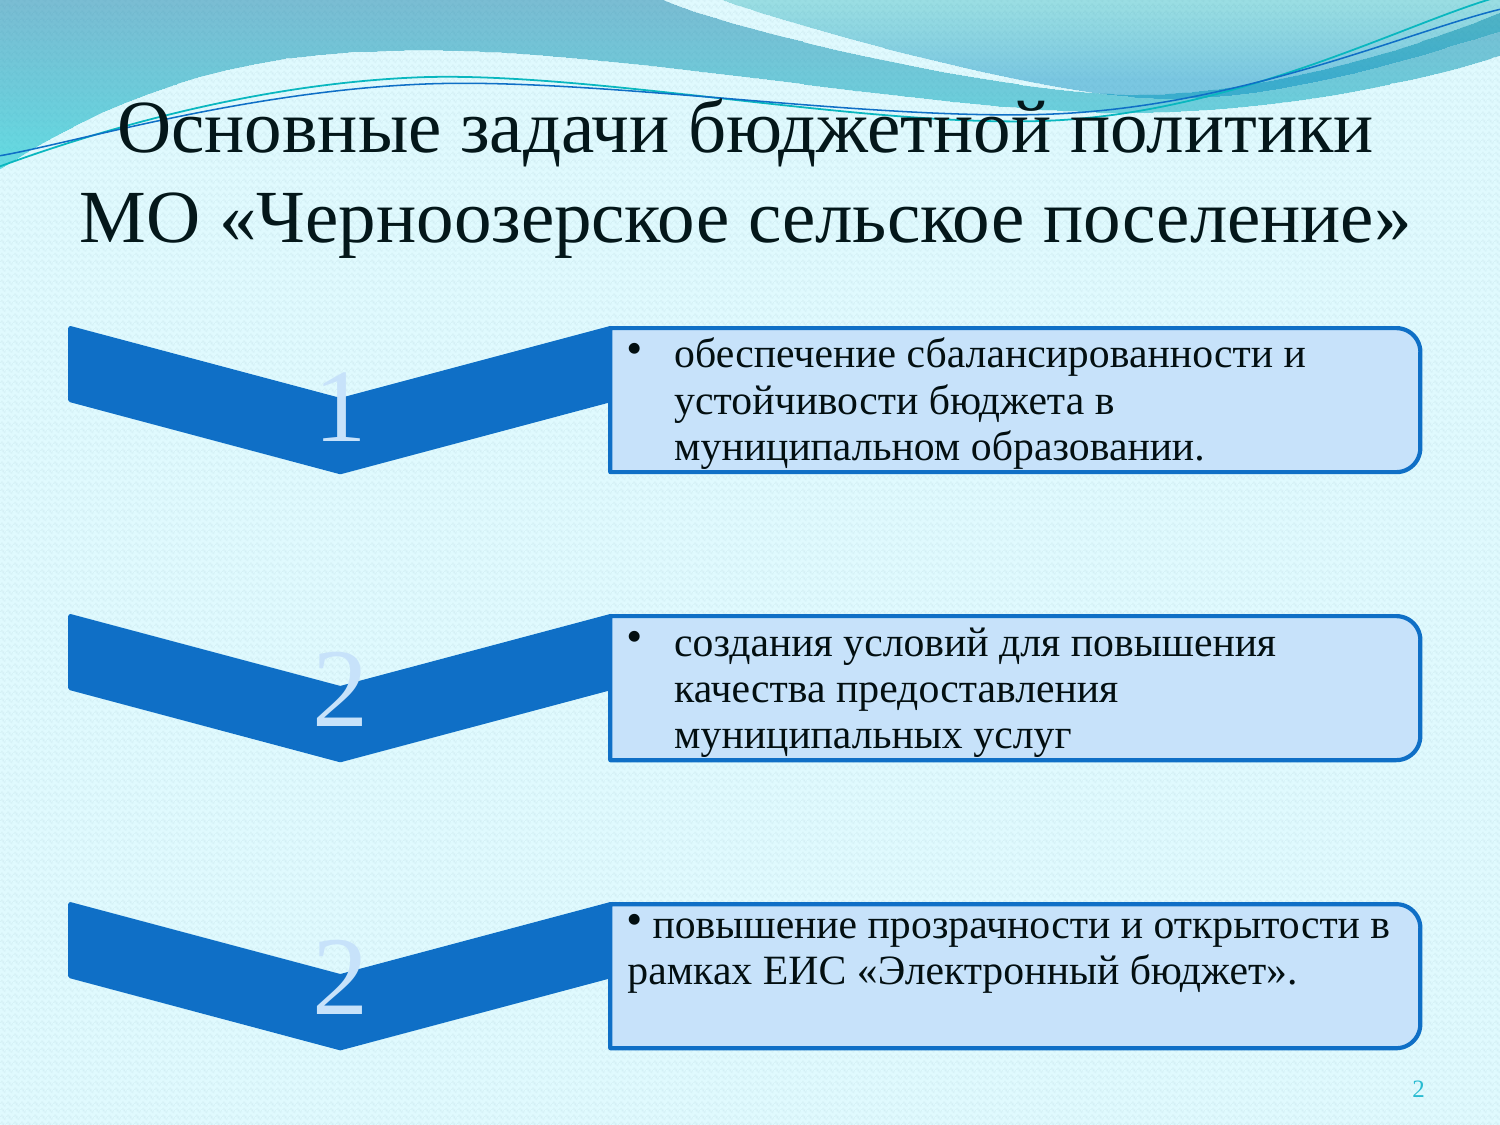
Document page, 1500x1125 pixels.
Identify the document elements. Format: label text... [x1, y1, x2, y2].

subtitle [1299, 1042, 1425, 1060]
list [70, 327, 1421, 1049]
slide_number 2 [1299, 1055, 1425, 1103]
title Основные задачи бюджетной политики МО «Черноозерское сельское поселение» [75, 23, 1418, 258]
